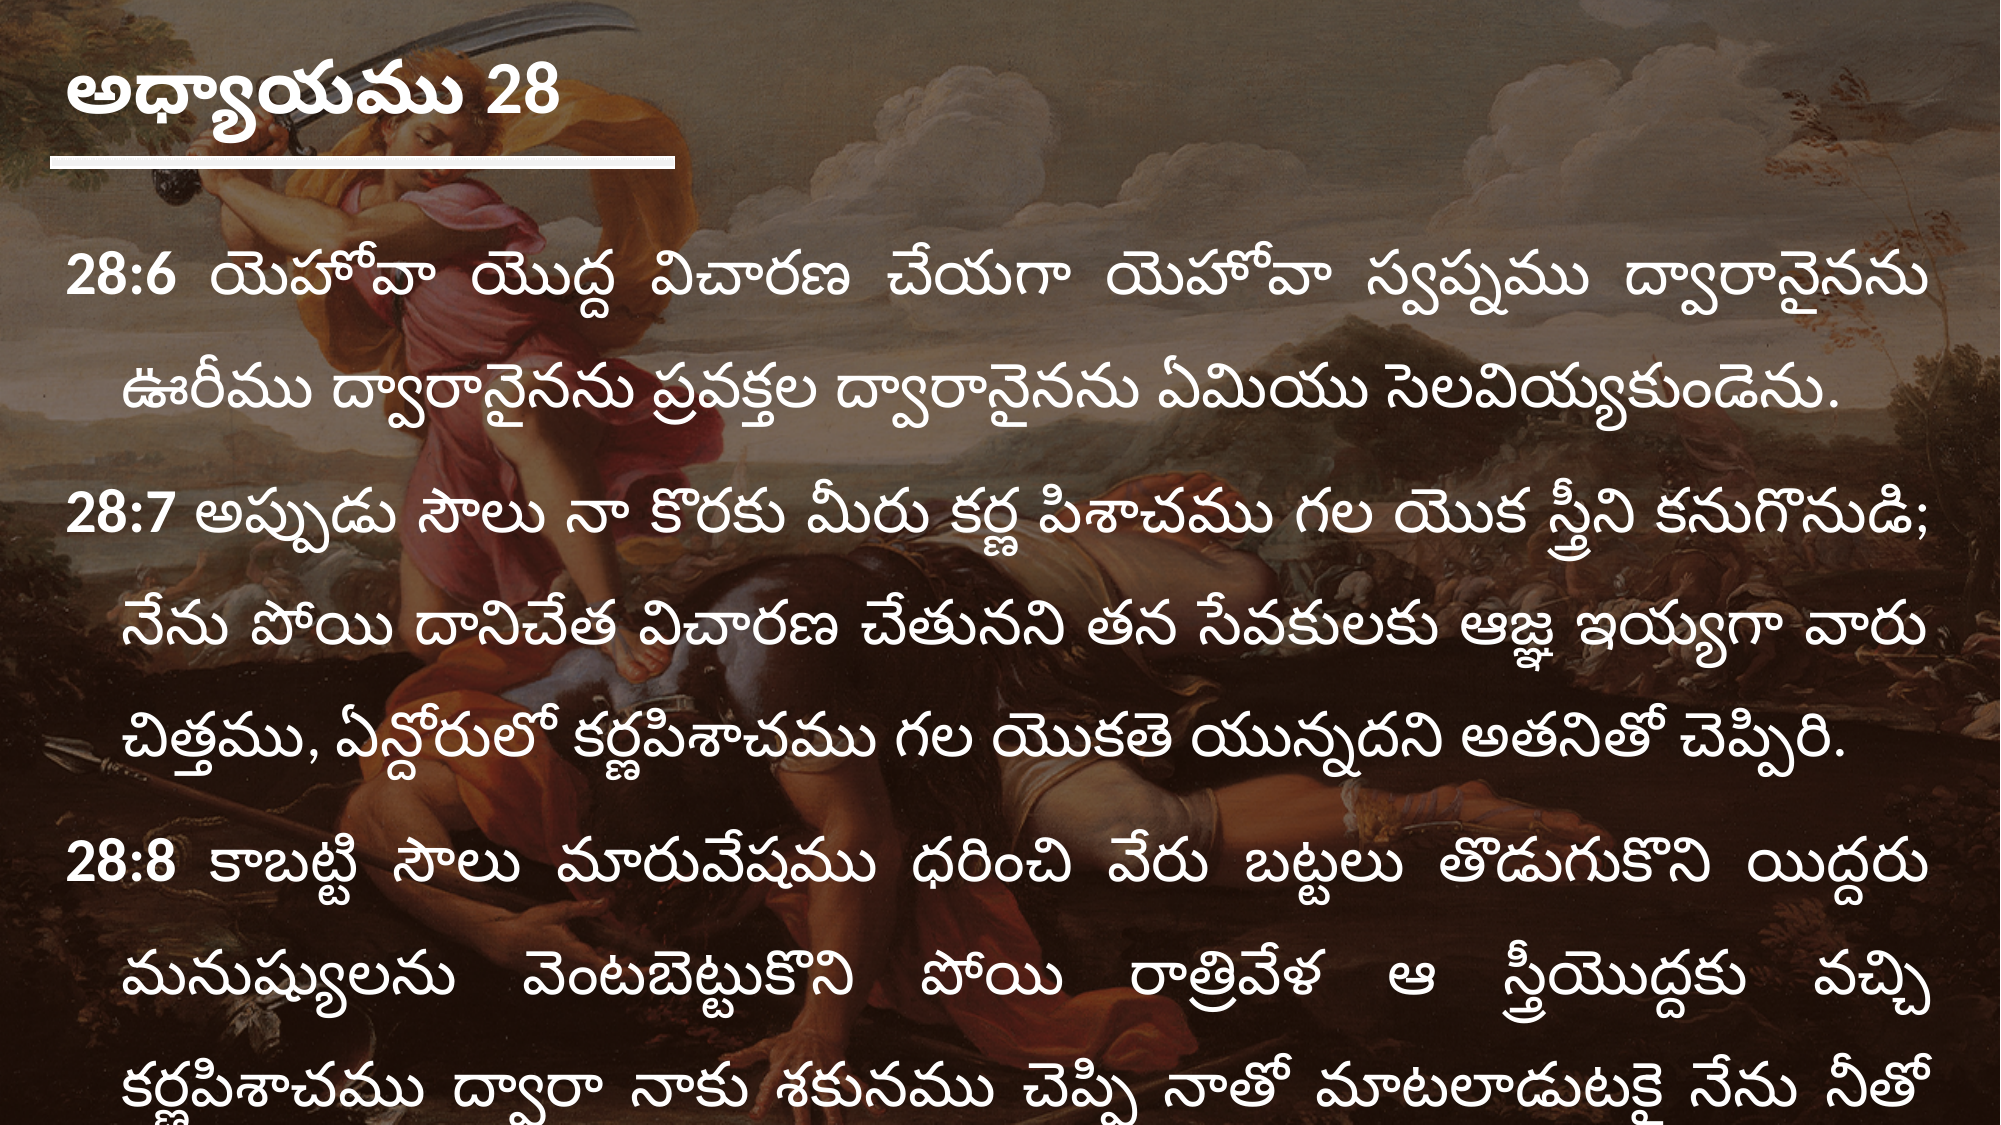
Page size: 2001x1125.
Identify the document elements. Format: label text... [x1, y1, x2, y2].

list 28:6 యెహోవా యొద్ద విచారణ చేయగా యెహోవా స్వప్నము ద్వారానైనను ఊరీము ద్వారానైనను ప్రవక్తల ద్వారానైనను ఏమియు సెలవియ్యకుండెను. 28:7 అప్పుడు సౌలు నా కొరకు మీరు కర్ణ పిశాచము గల యొక స్త్రీని కనుగొనుడి; నేను పోయి దానిచేత విచారణ చేతునని తన సేవకులకు ఆజ్ఞ ఇయ్యగా వారు చిత్తము, ఏన్దోరులో కర్ణపిశాచము గల యొకతె యున్నదని అతనితో చెప్పిరి. 28:8 కాబట్టి సౌలు మారువేషము ధరించి వేరు బట్టలు తొడుగుకొని యిద్దరు మనుష్యులను వెంటబెట్టుకొని పోయి రాత్రివేళ ఆ స్త్రీయొద్దకు వచ్చి కర్ణపిశాచము ద్వారా నాకు శకునము చెప్పి నాతో మాటలాడుటకై నేను నీతో చెప్పువాని రప్పించుమని కోరగా [50, 187, 1946, 1063]
title అధ్యాయము 28 [50, 0, 1925, 167]
picture [0, 0, 2000, 1125]
